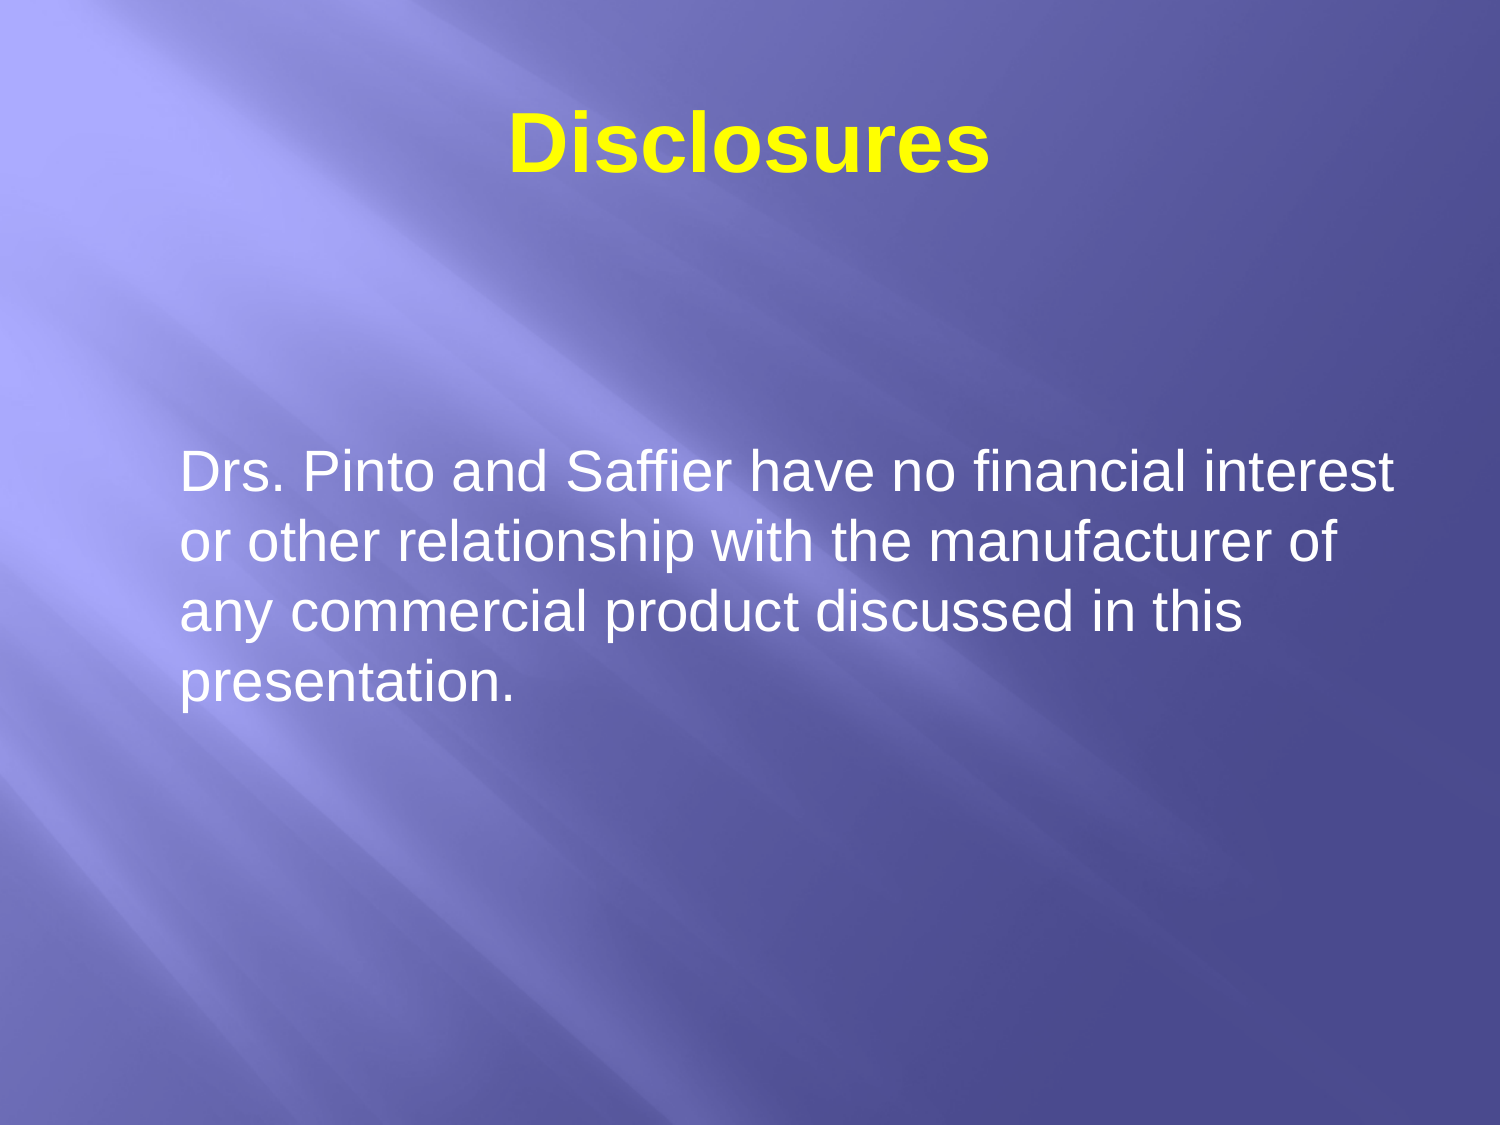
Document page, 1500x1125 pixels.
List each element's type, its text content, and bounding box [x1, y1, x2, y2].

list Drs. Pinto and Saffier have no financial interest or other relationship with the manufacturer of any commercial product discussed in this presentation. [75, 262, 1425, 1035]
title Disclosures [75, 45, 1425, 233]
